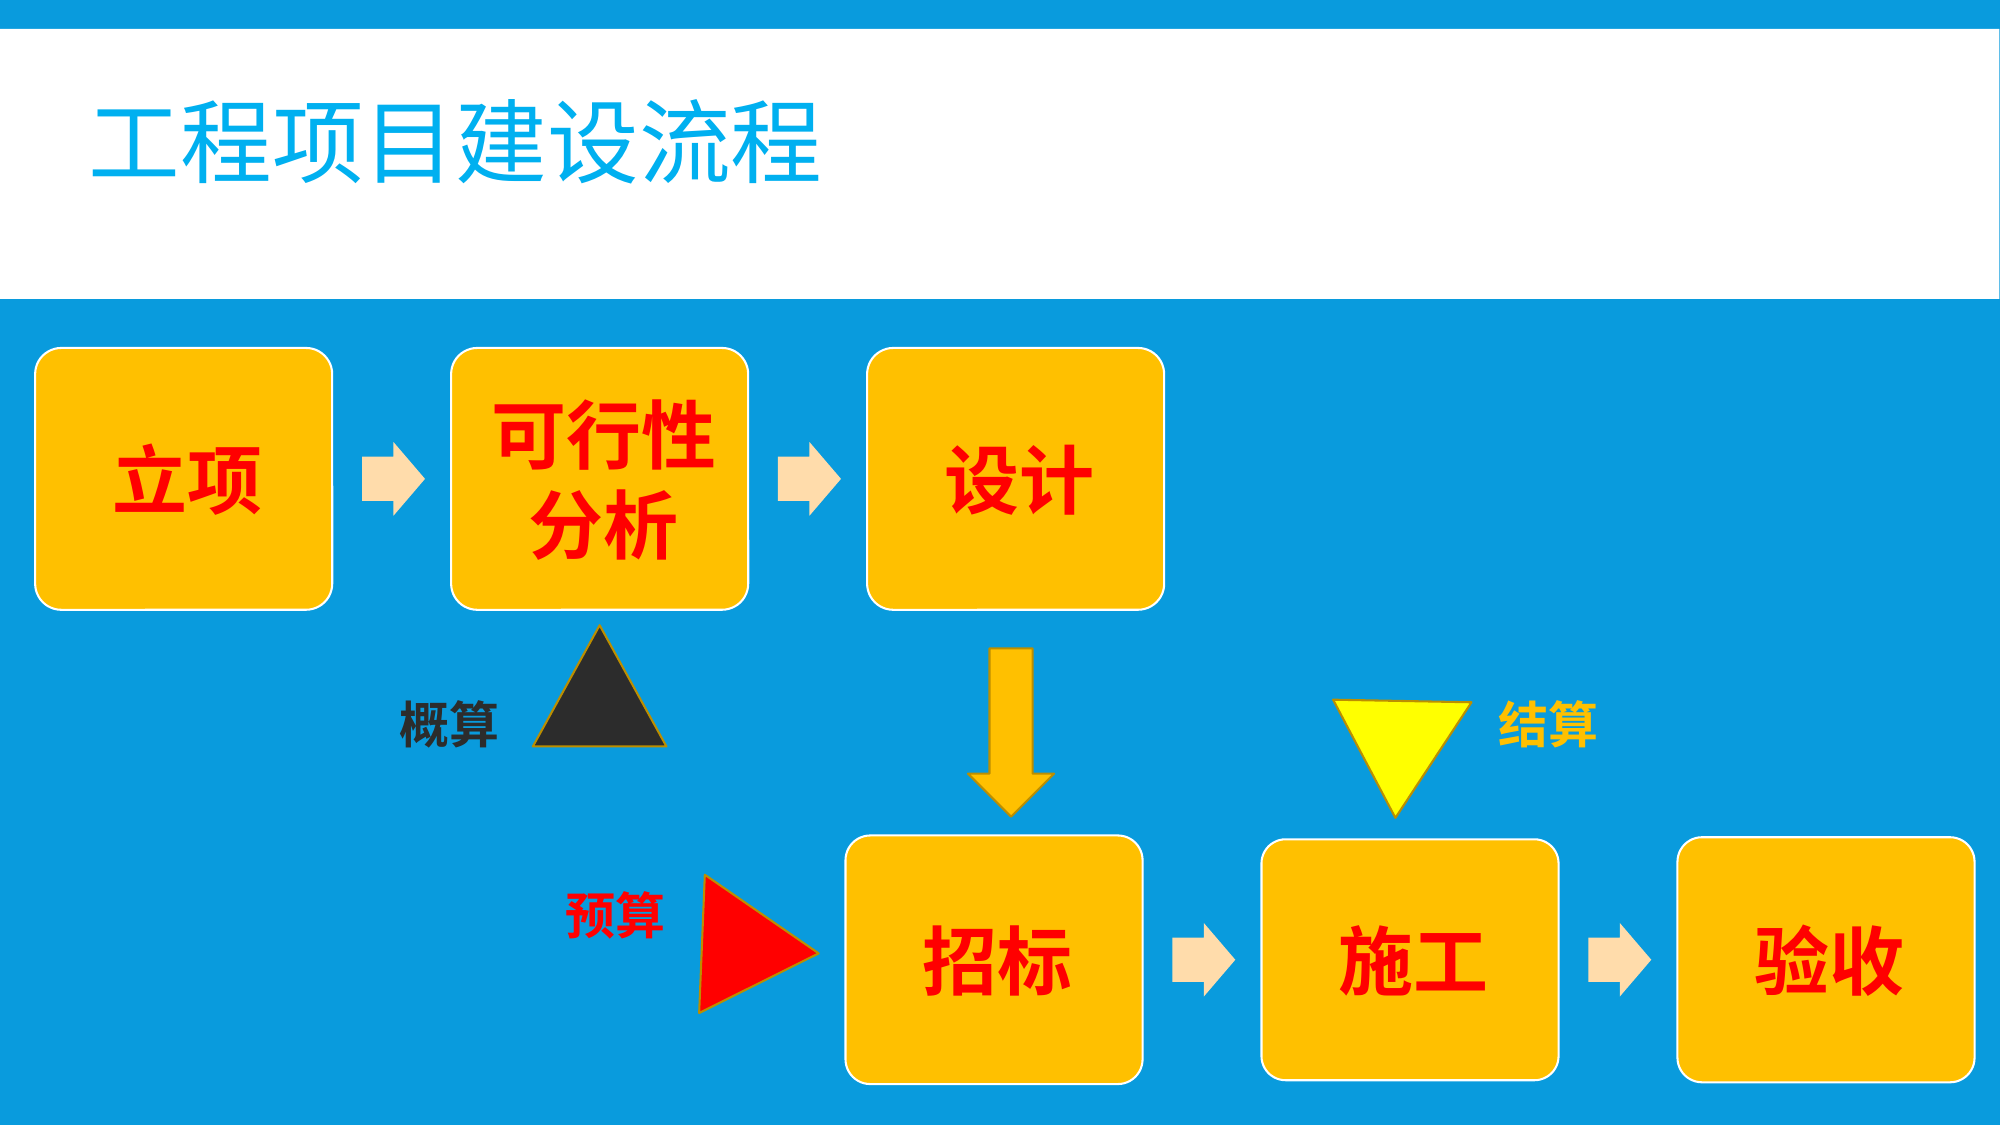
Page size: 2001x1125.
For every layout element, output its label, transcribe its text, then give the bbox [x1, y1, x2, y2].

text_box [698, 873, 820, 1014]
text_box [1332, 698, 1473, 812]
text_box 结算 [1483, 685, 1622, 761]
text_box 预算 [550, 877, 689, 953]
title 工程项目建设流程 [74, 24, 1679, 272]
text_box [967, 647, 1056, 812]
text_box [33, 342, 1166, 615]
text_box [844, 816, 1976, 1104]
text_box [531, 624, 668, 748]
text_box 概算 [384, 685, 523, 761]
